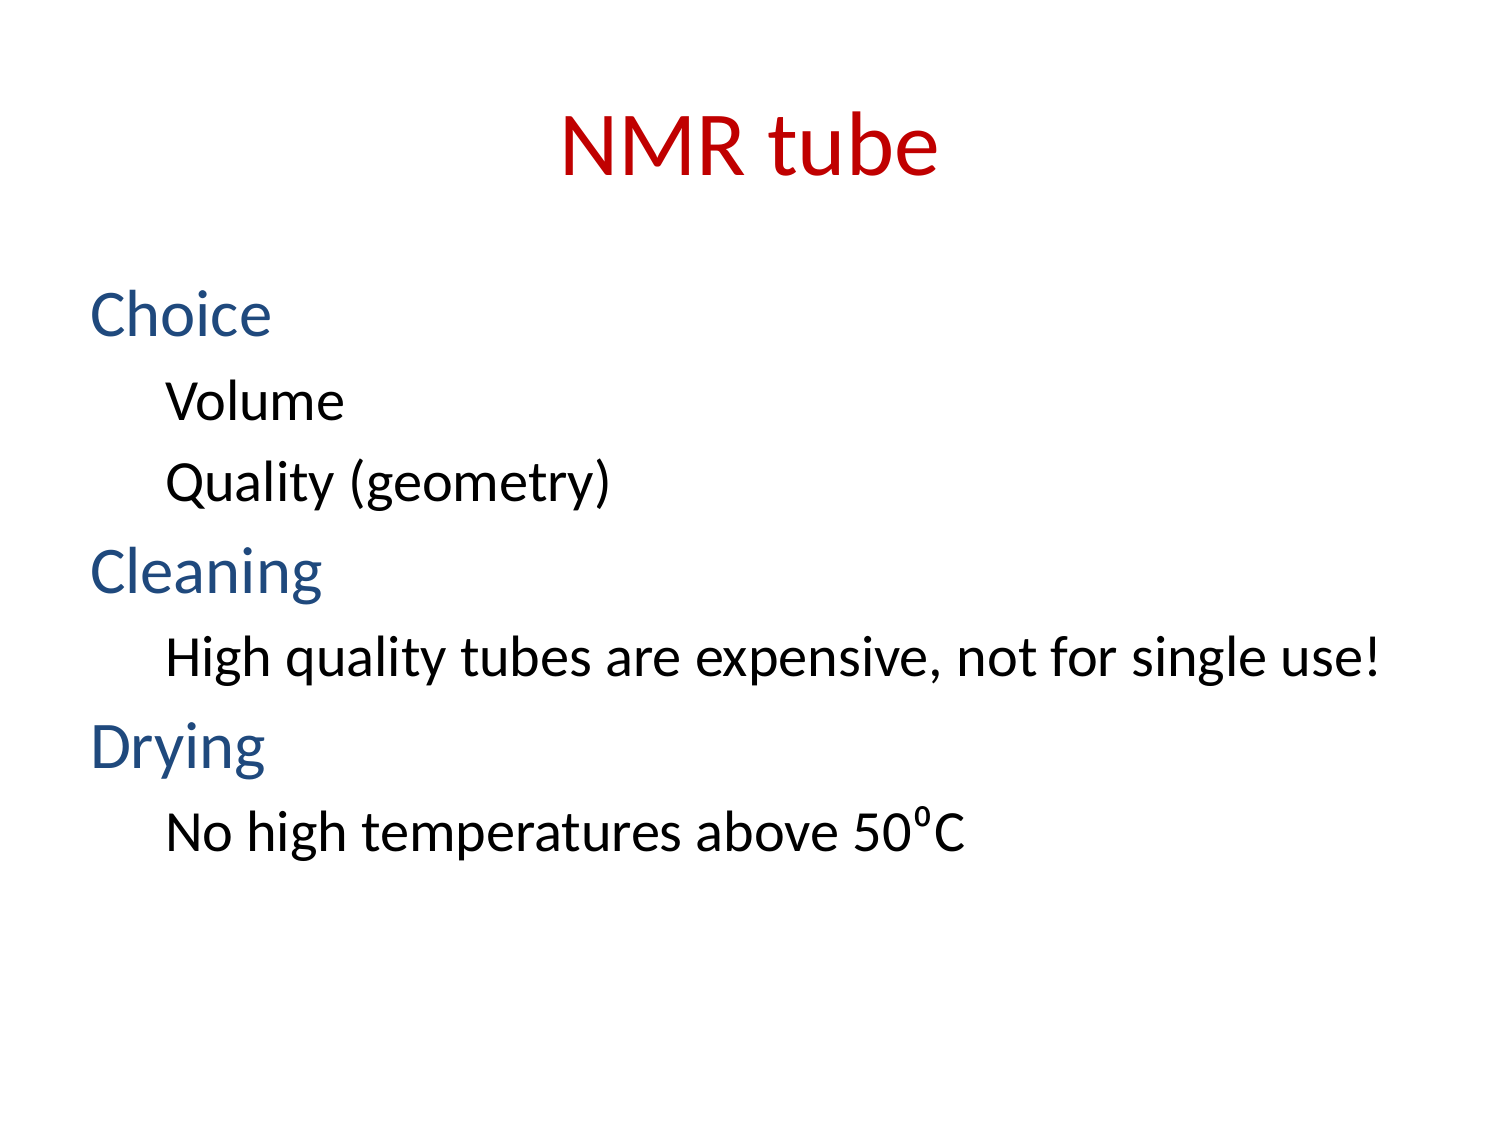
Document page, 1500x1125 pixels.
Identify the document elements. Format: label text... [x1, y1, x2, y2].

title NMR tube [75, 45, 1425, 233]
list Choice Volume Quality (geometry) Cleaning High quality tubes are expensive, not for single use! Drying No high temperatures above 50⁰C [75, 262, 1425, 1005]
